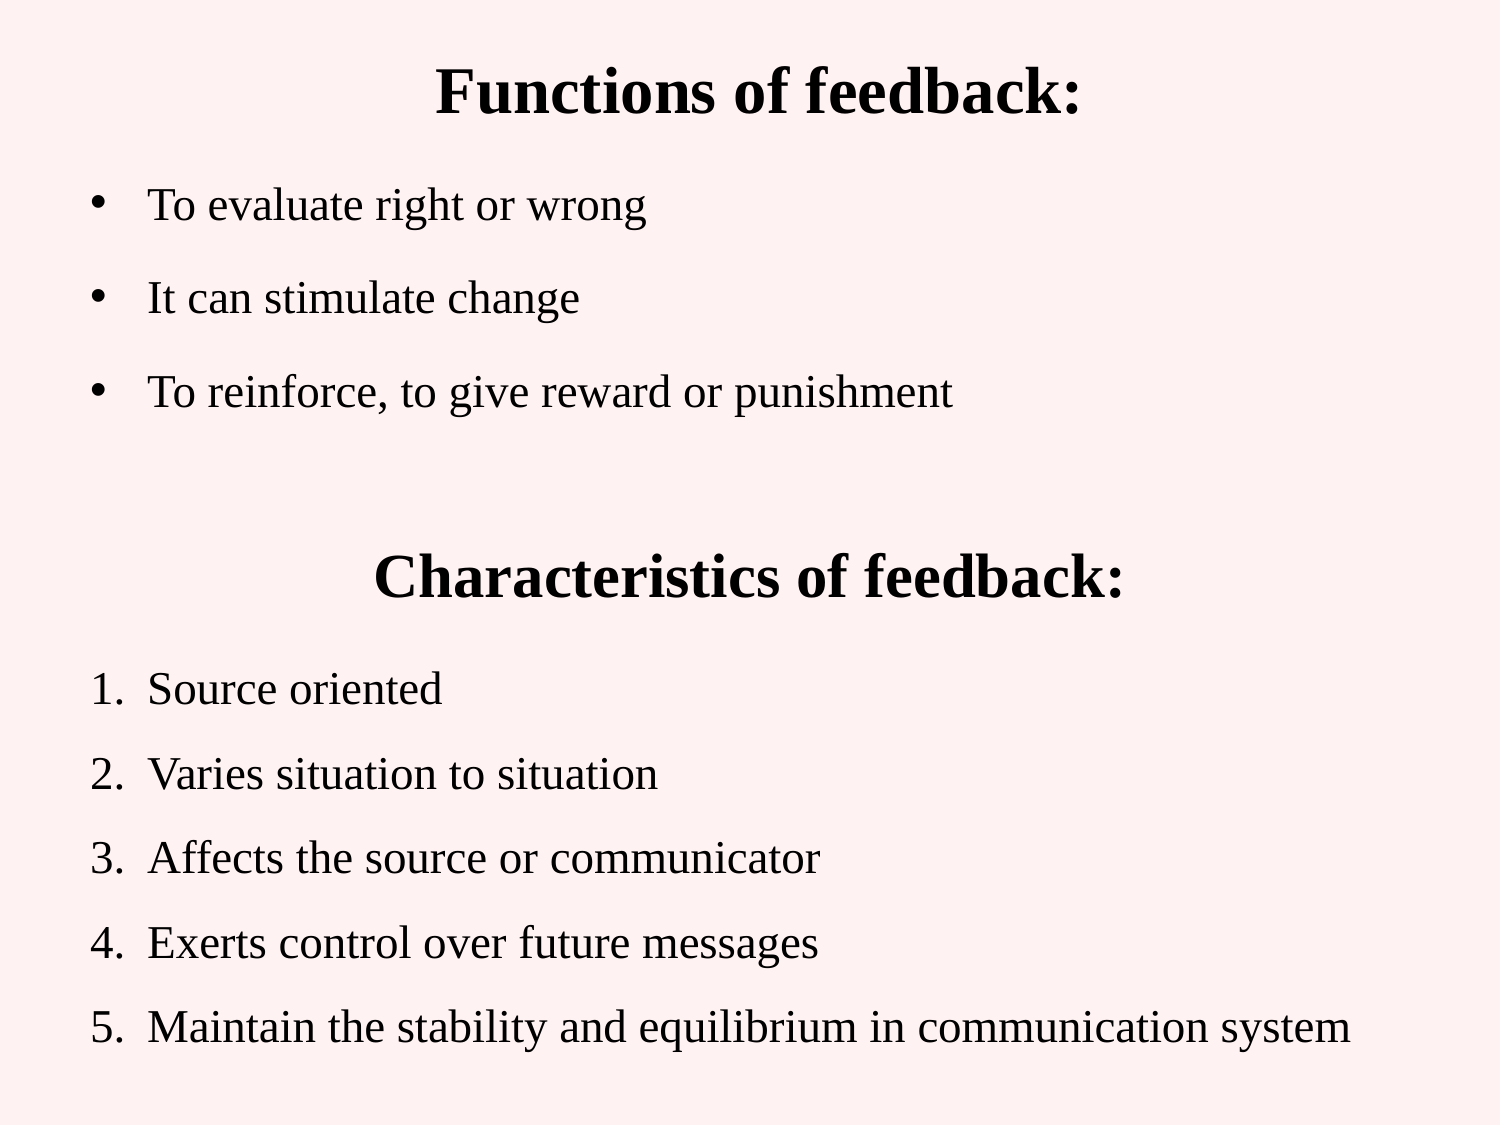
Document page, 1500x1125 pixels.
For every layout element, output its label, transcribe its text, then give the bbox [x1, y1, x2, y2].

list To evaluate right or wrong It can stimulate change To reinforce, to give reward or punishment Characteristics of feedback: Source oriented Varies situation to situation Affects the source or communicator Exerts control over future messages Maintain the stability and equilibrium in communication system [75, 137, 1425, 1075]
title Functions of feedback: [75, 0, 1425, 137]
